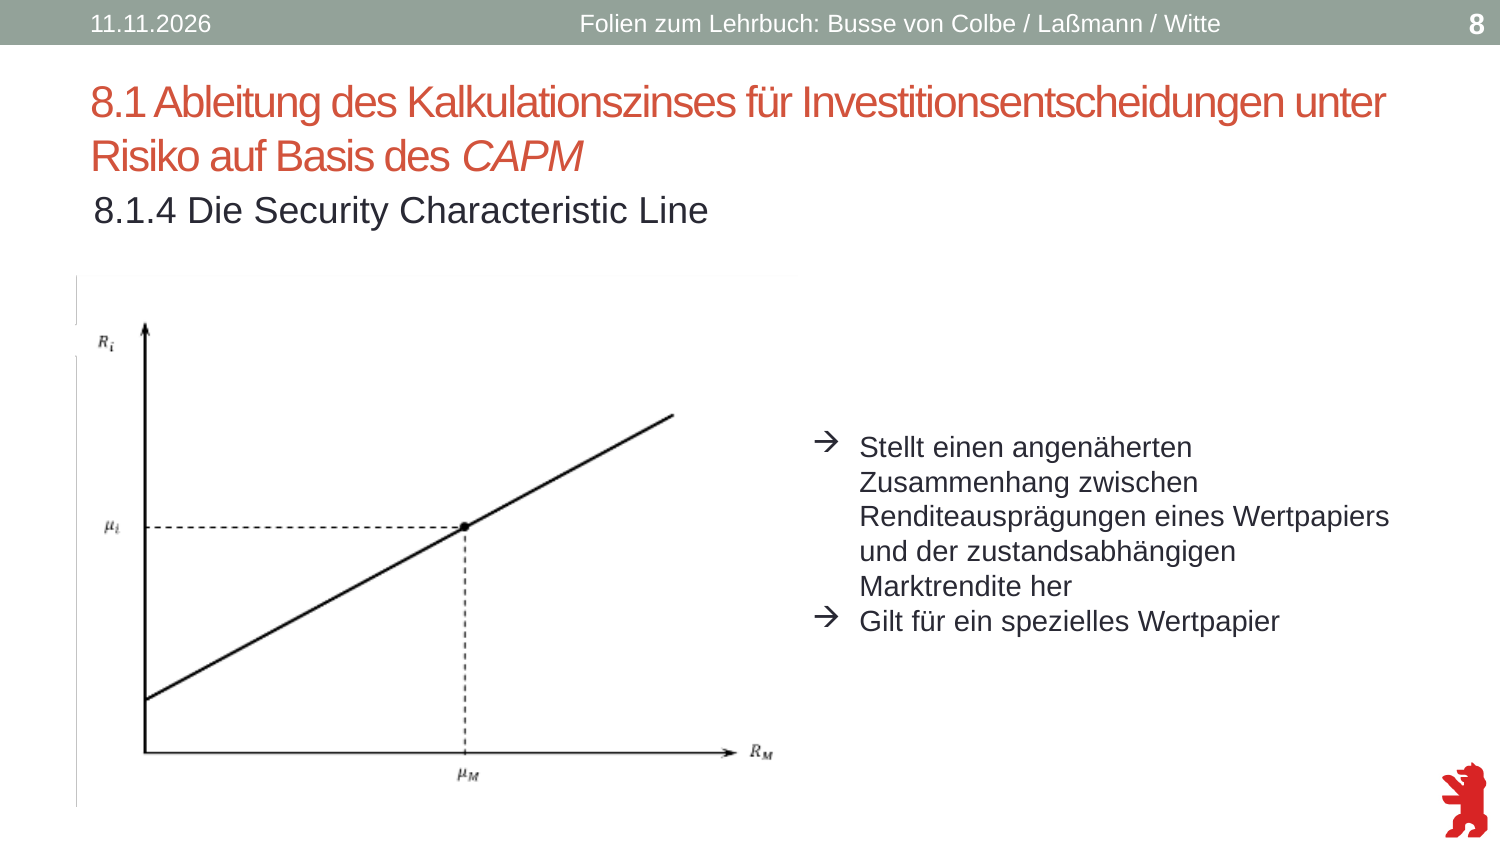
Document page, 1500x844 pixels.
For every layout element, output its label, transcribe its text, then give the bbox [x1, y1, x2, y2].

text_box 8.1.4 Die Security Characteristic Line [78, 178, 725, 239]
slide_number 8 [1325, 2, 1500, 43]
footer Folien zum Lehrbuch: Busse von Colbe / Laßmann / Witte [562, 2, 1238, 43]
picture [74, 275, 798, 808]
text_box Stellt einen angenäherten Zusammenhang zwischen Renditeausprägungen eines Wertpapiers und der zustandsabhängigen Marktrendite her Gilt für ein spezielles Wertpapier [805, 420, 1410, 680]
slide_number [75, 2, 550, 43]
title 8.1 Ableitung des Kalkulationszinses für Investitionsentscheidungen unter Risiko auf Basis des CAPM [75, 65, 1425, 188]
picture [1434, 760, 1500, 844]
